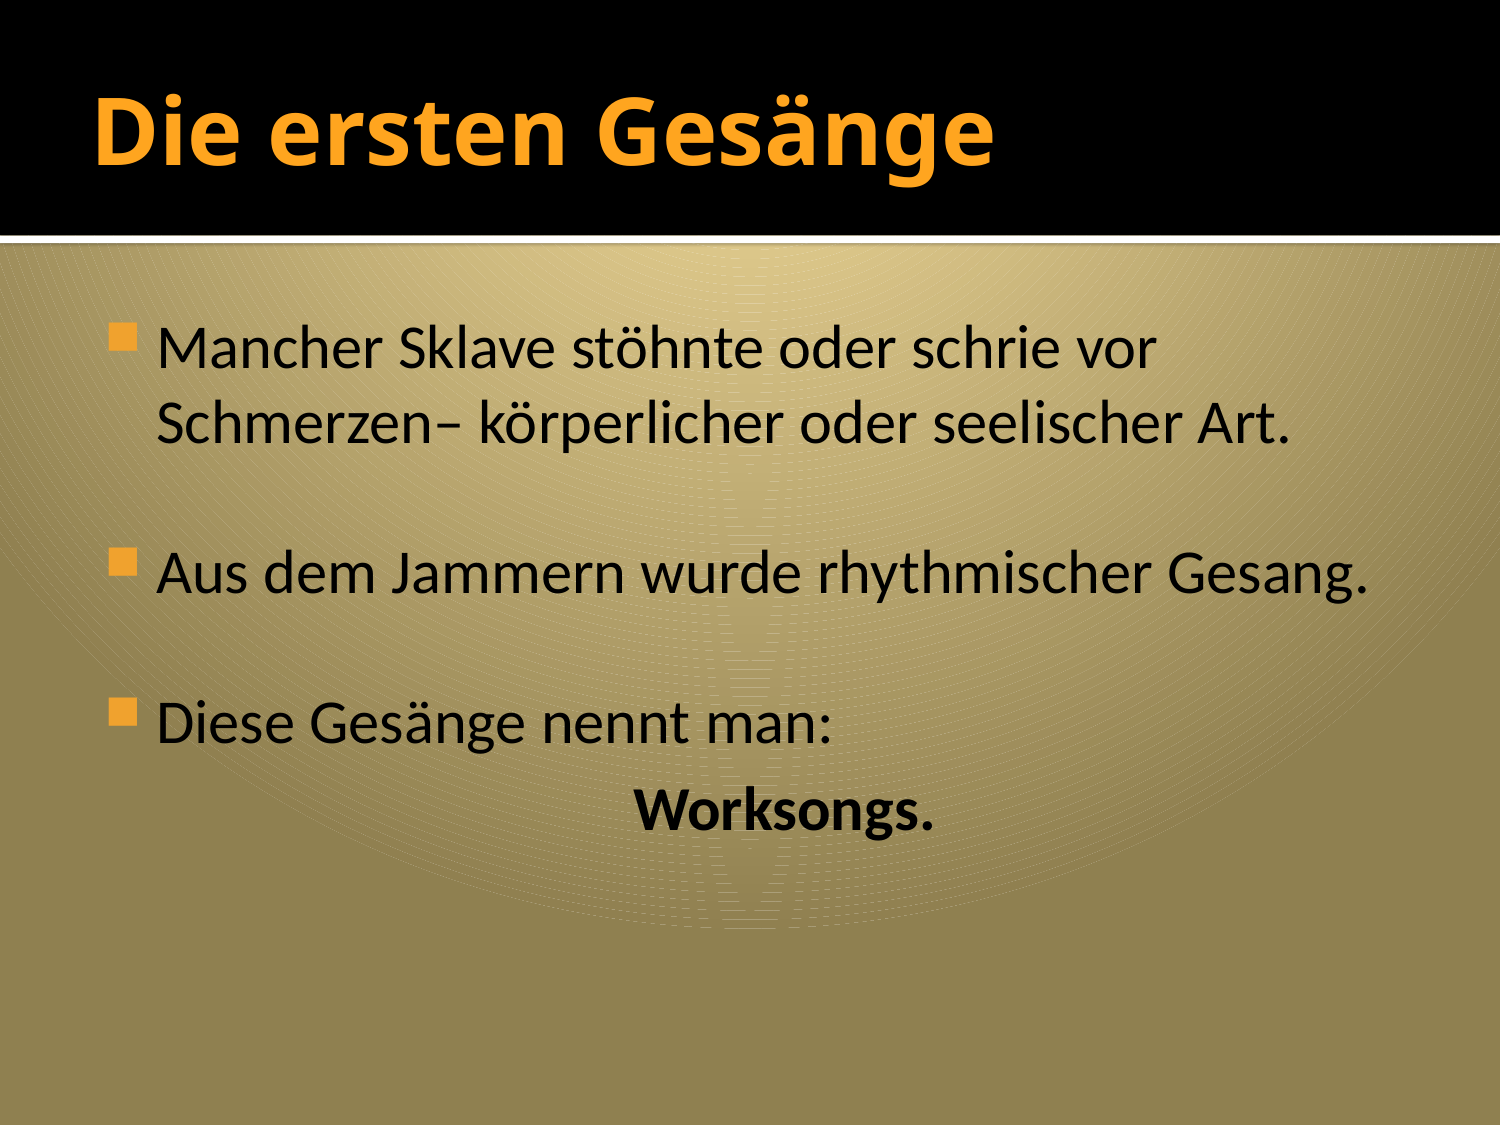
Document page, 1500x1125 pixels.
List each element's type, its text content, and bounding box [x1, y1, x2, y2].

title Die ersten Gesänge [75, 25, 1425, 231]
list Mancher Sklave stöhnte oder schrie vor Schmerzen– körperlicher oder seelischer Art. Aus dem Jammern wurde rhythmischer Gesang. Diese Gesänge nennt man: Worksongs. [75, 291, 1425, 917]
